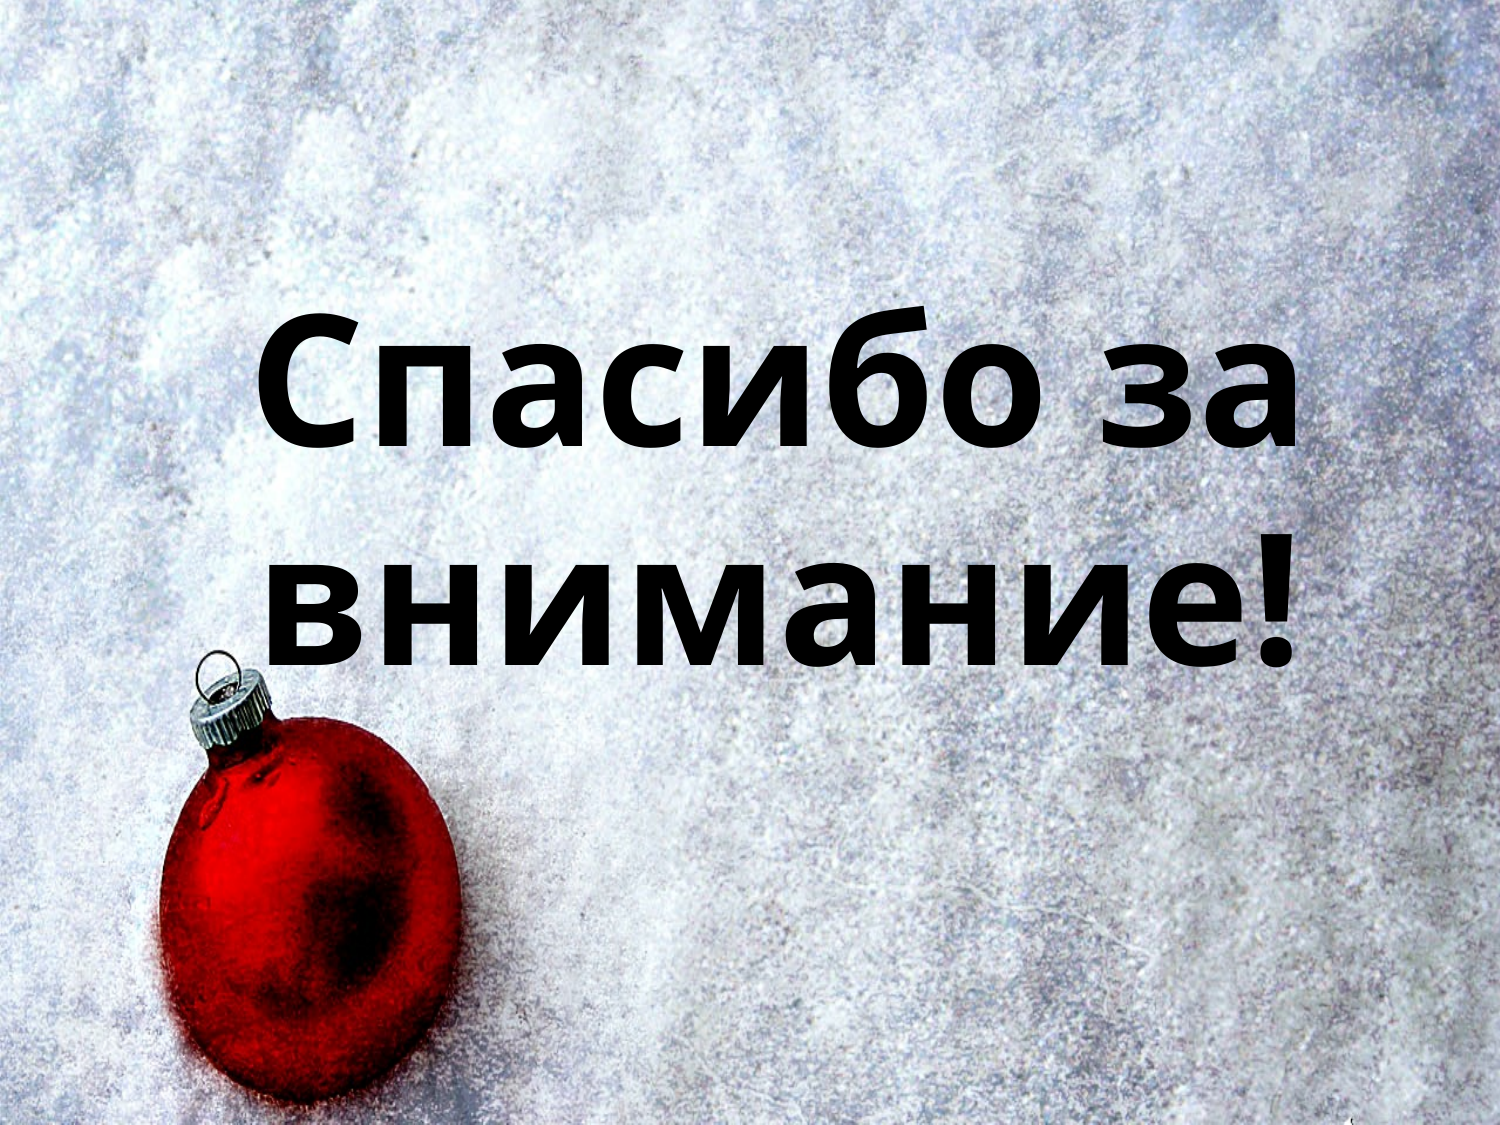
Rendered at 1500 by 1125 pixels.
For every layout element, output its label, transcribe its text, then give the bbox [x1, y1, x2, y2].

text_box Спасибо за внимание! [230, 255, 1329, 710]
picture [0, 0, 1500, 1125]
